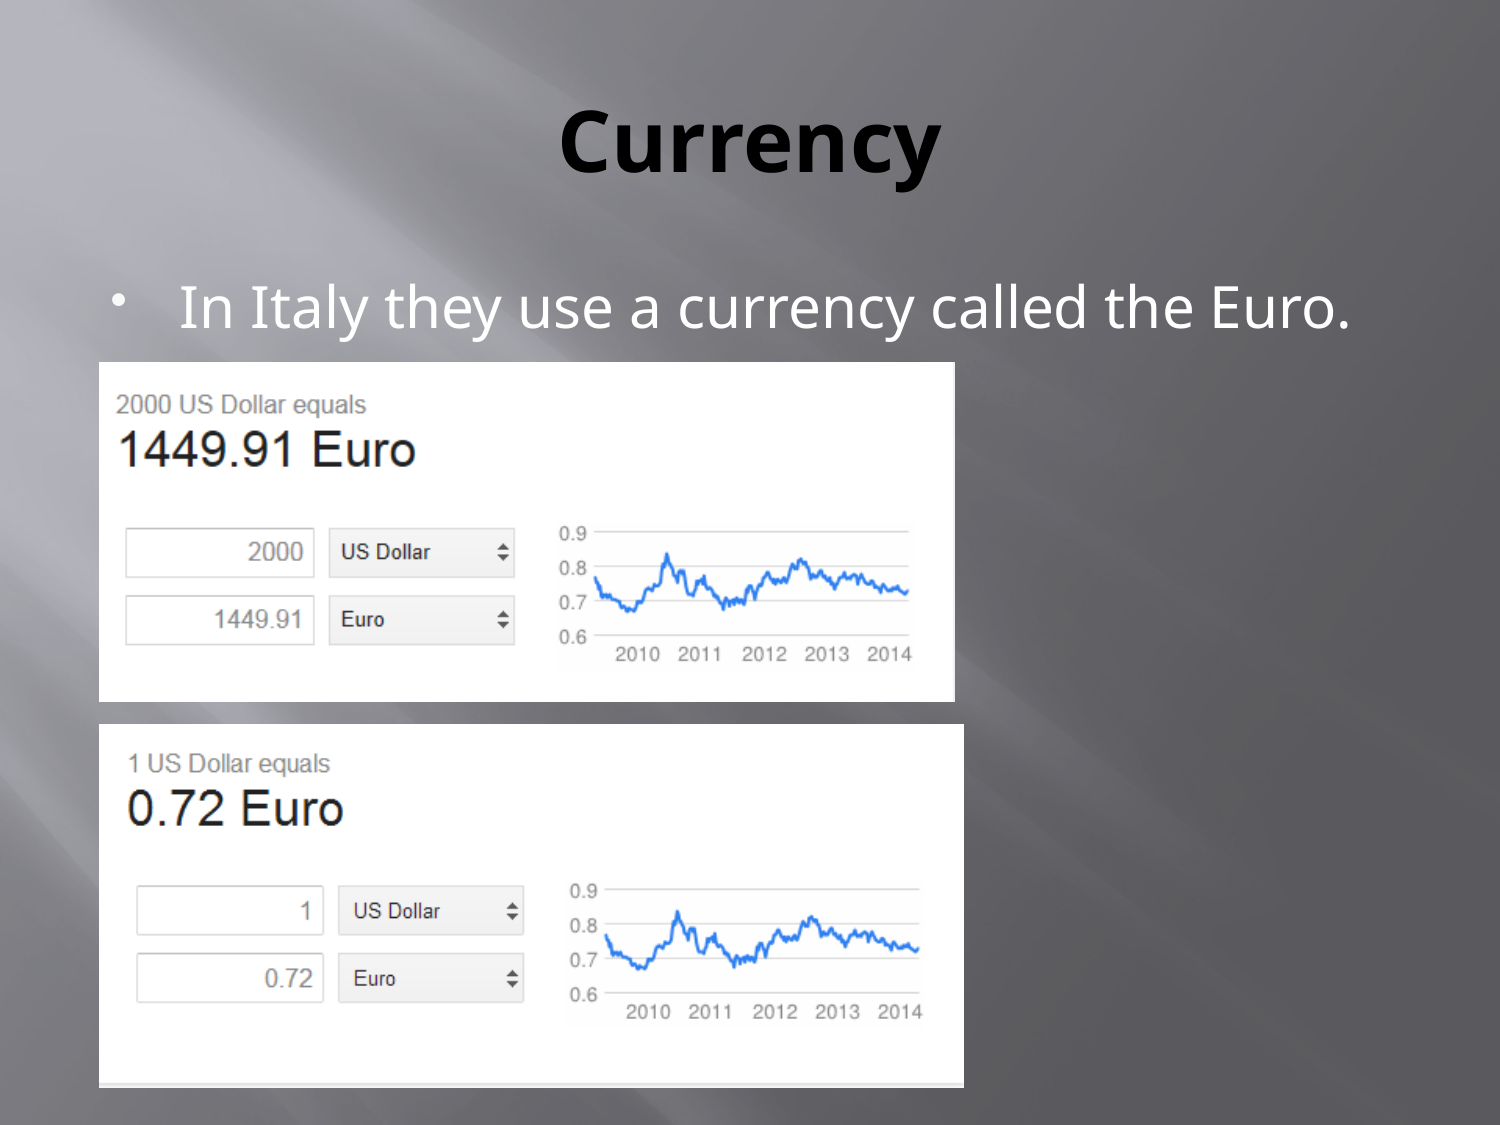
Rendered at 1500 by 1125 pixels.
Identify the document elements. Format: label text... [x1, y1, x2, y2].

picture [99, 724, 965, 1088]
picture [99, 362, 955, 702]
list In Italy they use a currency called the Euro. [75, 262, 1425, 1035]
title Currency [75, 45, 1425, 233]
